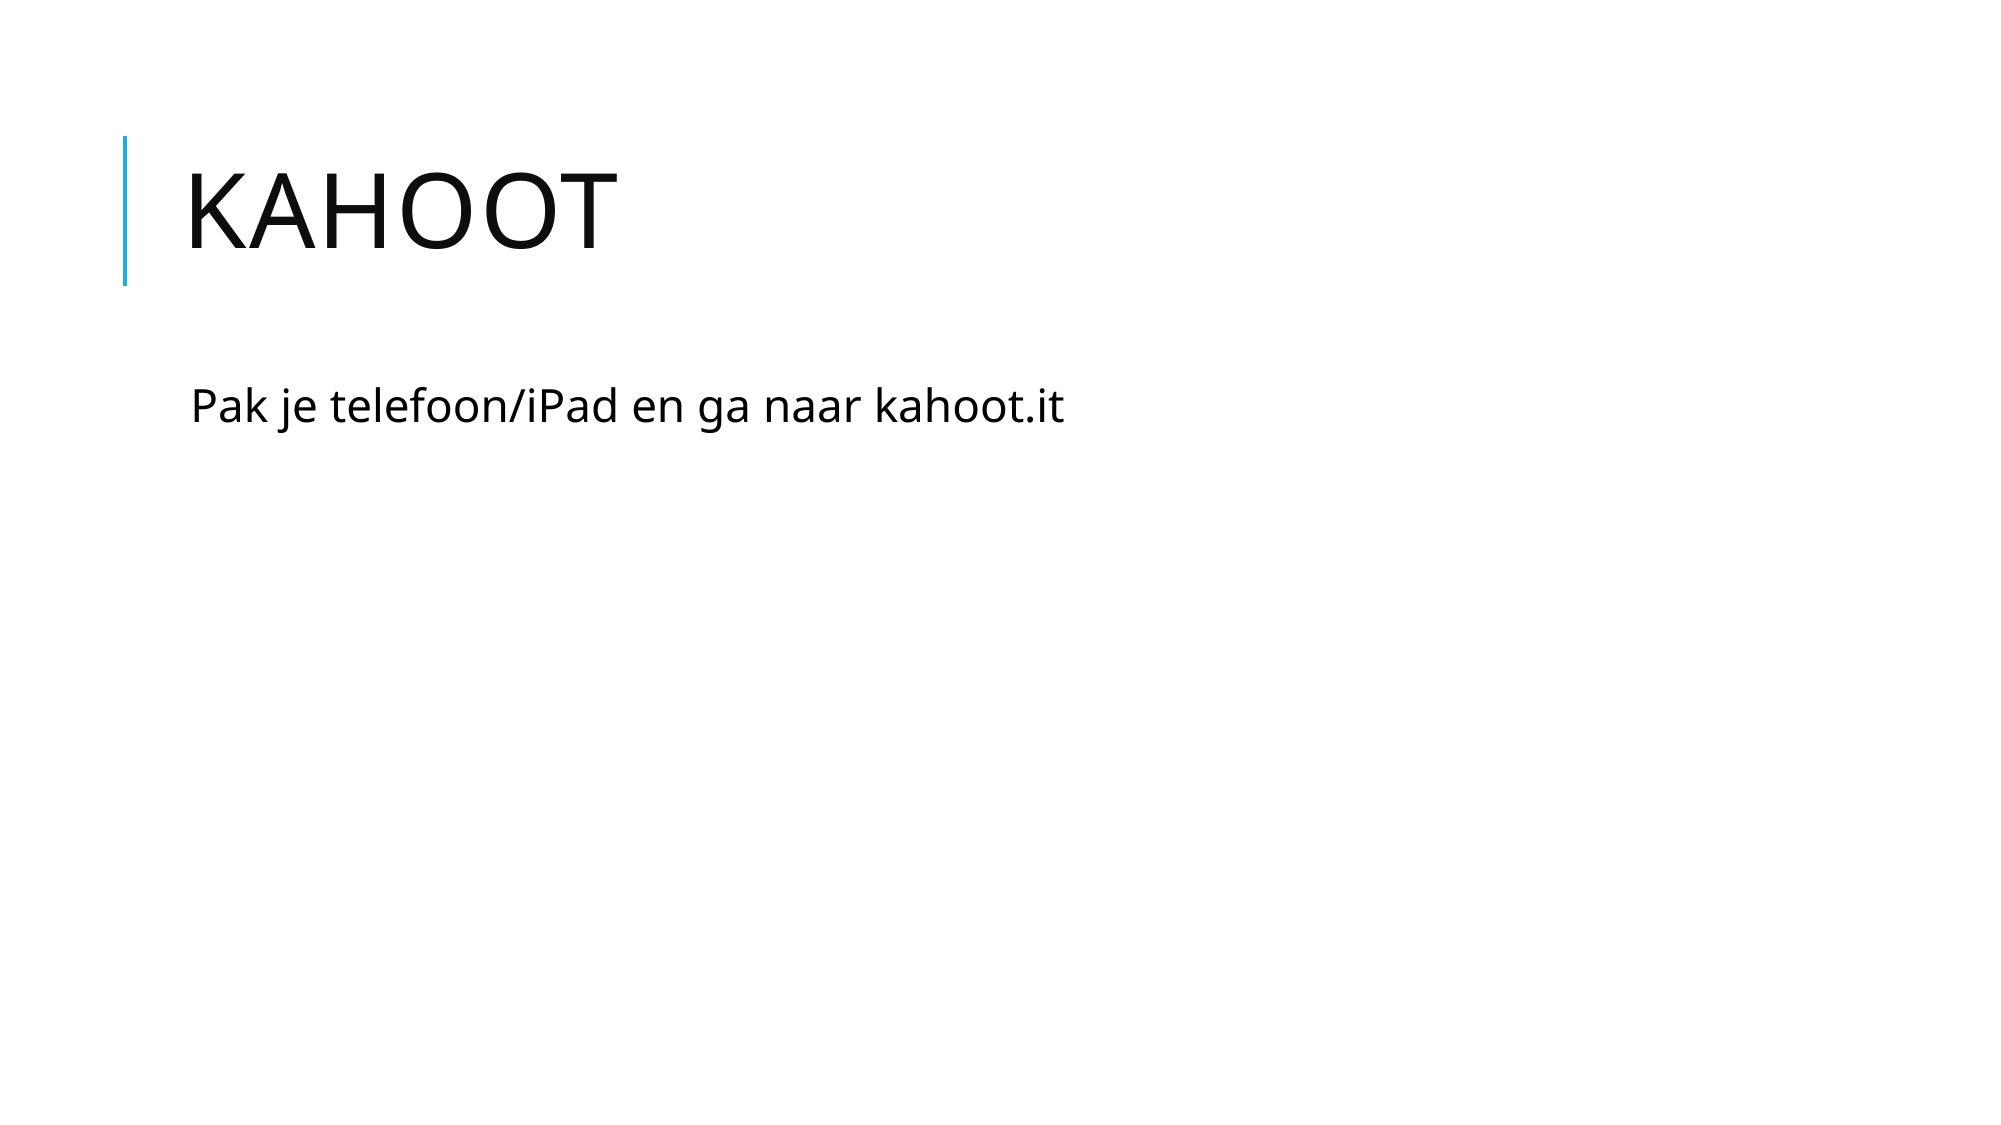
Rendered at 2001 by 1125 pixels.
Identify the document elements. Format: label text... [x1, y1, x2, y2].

list Pak je telefoon/iPad en ga naar kahoot.it [168, 375, 1763, 1035]
title Kahoot [168, 96, 1763, 342]
